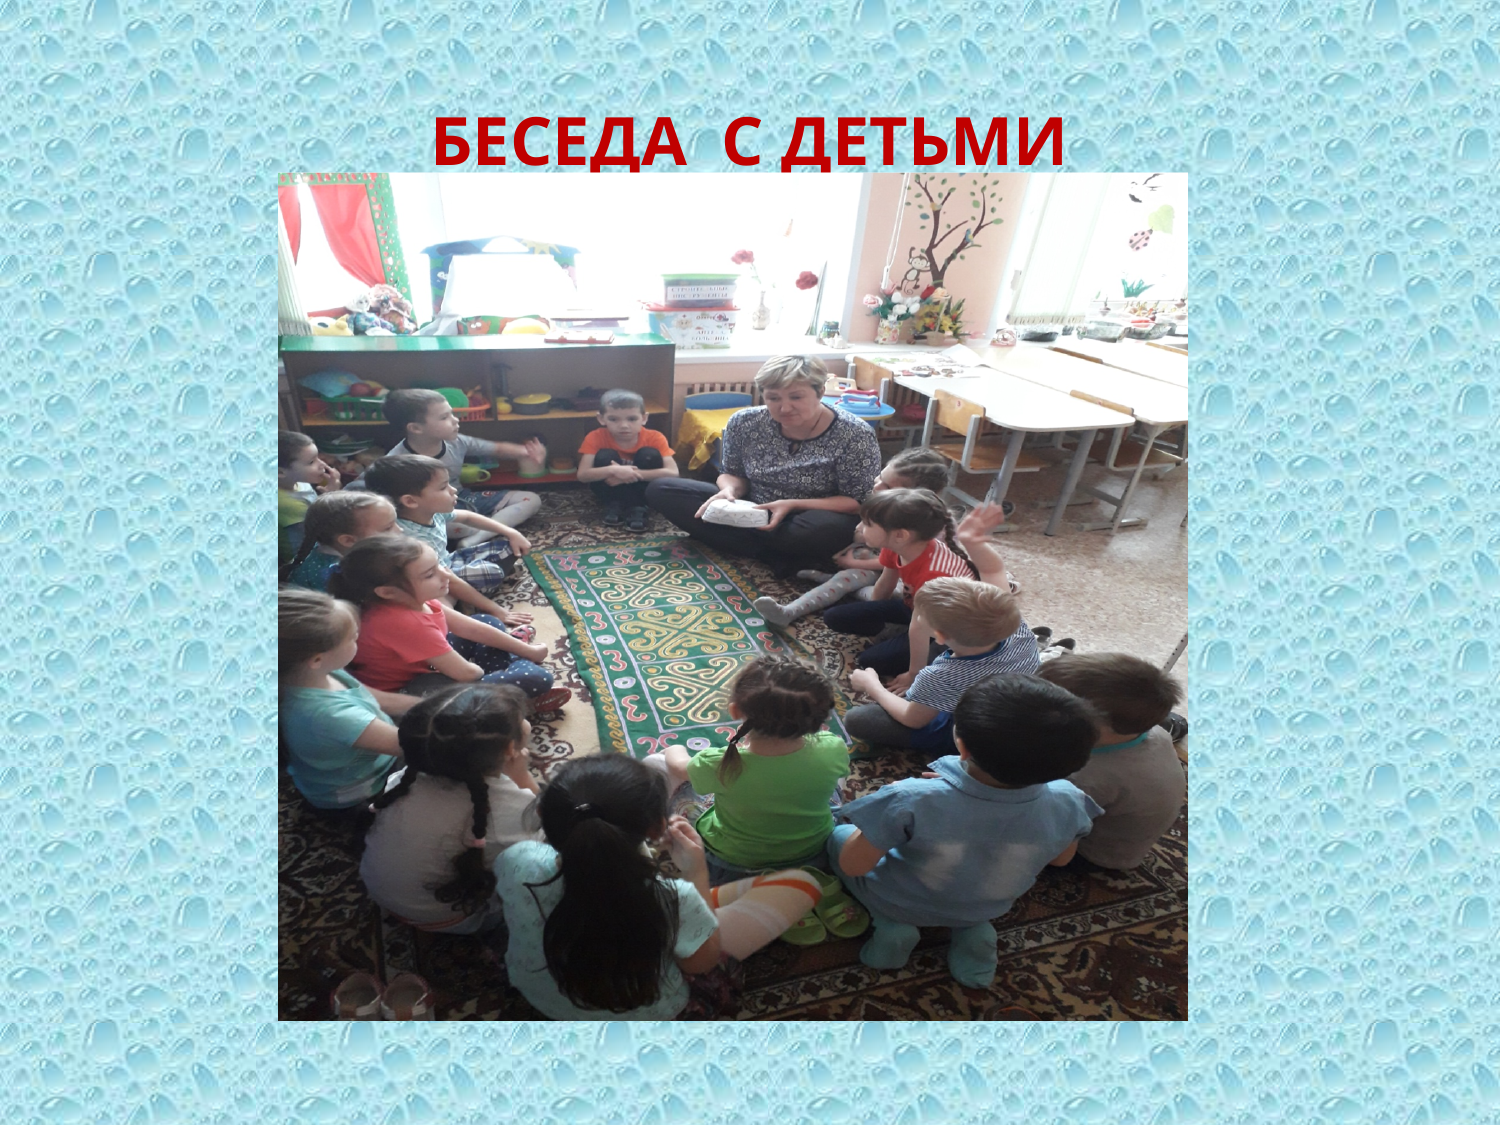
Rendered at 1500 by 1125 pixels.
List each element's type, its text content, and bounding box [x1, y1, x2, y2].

picture [0, 0, 1500, 1125]
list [307, 141, 1157, 1052]
title БЕСЕДА С ДЕТЬМИ [75, 45, 1425, 233]
